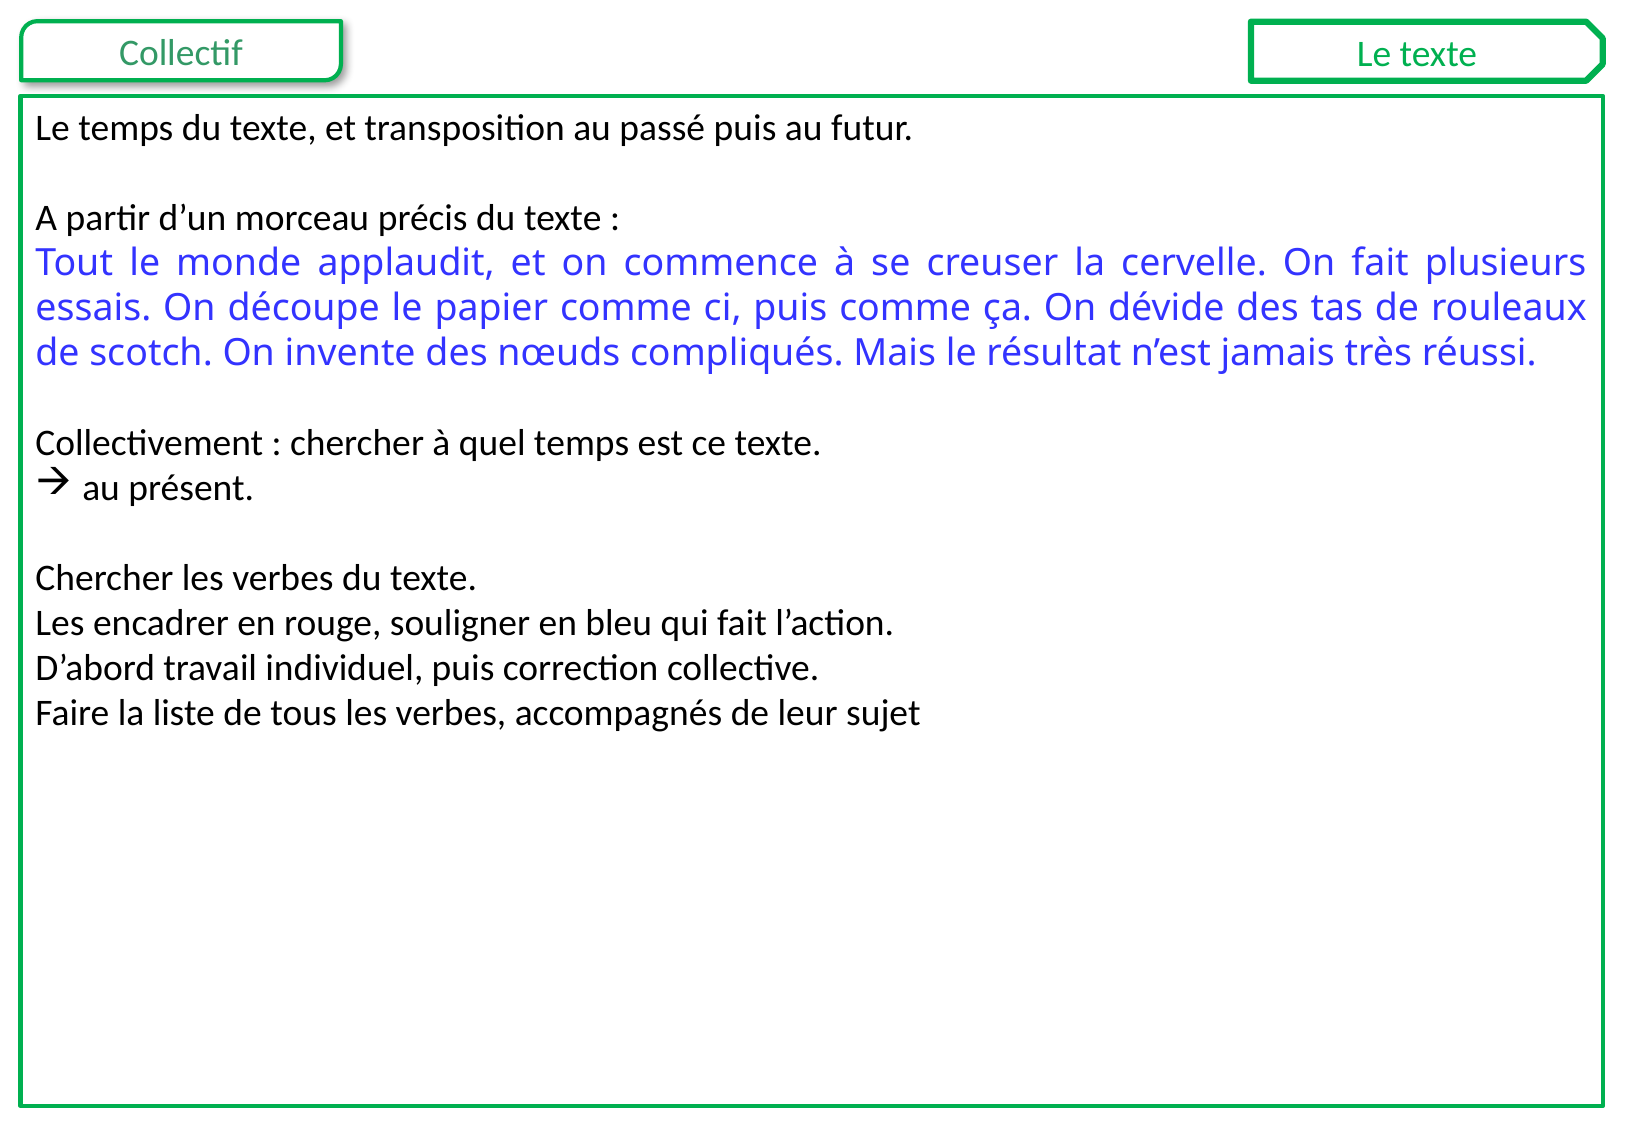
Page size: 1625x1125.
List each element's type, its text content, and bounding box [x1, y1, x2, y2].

list Le temps du texte, et transposition au passé puis au futur. A partir d’un morceau précis du texte : Tout le monde applaudit, et on commence à se creuser la cervelle. On fait plusieurs essais. On découpe le papier comme ci, puis comme ça. On dévide des tas de rouleaux de scotch. On invente des nœuds compliqués. Mais le résultat n’est jamais très réussi. Collectivement : chercher à quel temps est ce texte. au présent. Chercher les verbes du texte. Les encadrer en rouge, souligner en bleu qui fait l’action. D’abord travail individuel, puis correction collective. Faire la liste de tous les verbes, accompagnés de leur sujet [18, 94, 1605, 1108]
list Le texte [1250, 21, 1584, 81]
